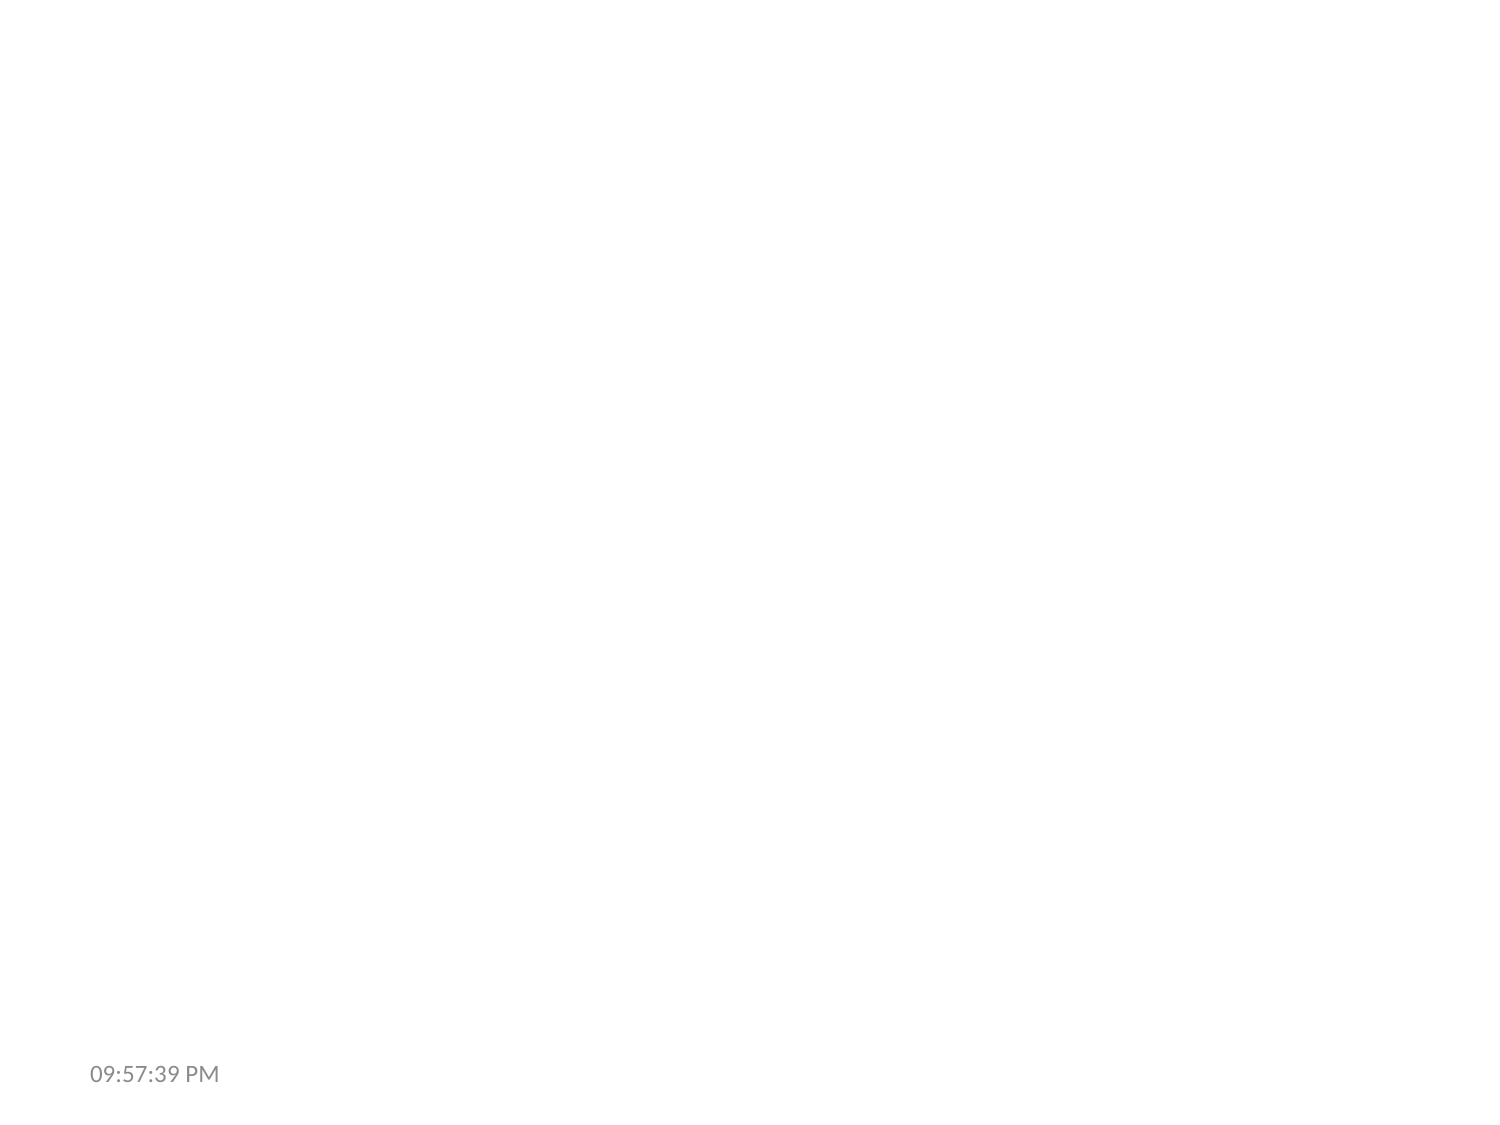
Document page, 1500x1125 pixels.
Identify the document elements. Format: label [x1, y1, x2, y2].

slide_number [75, 1042, 425, 1103]
